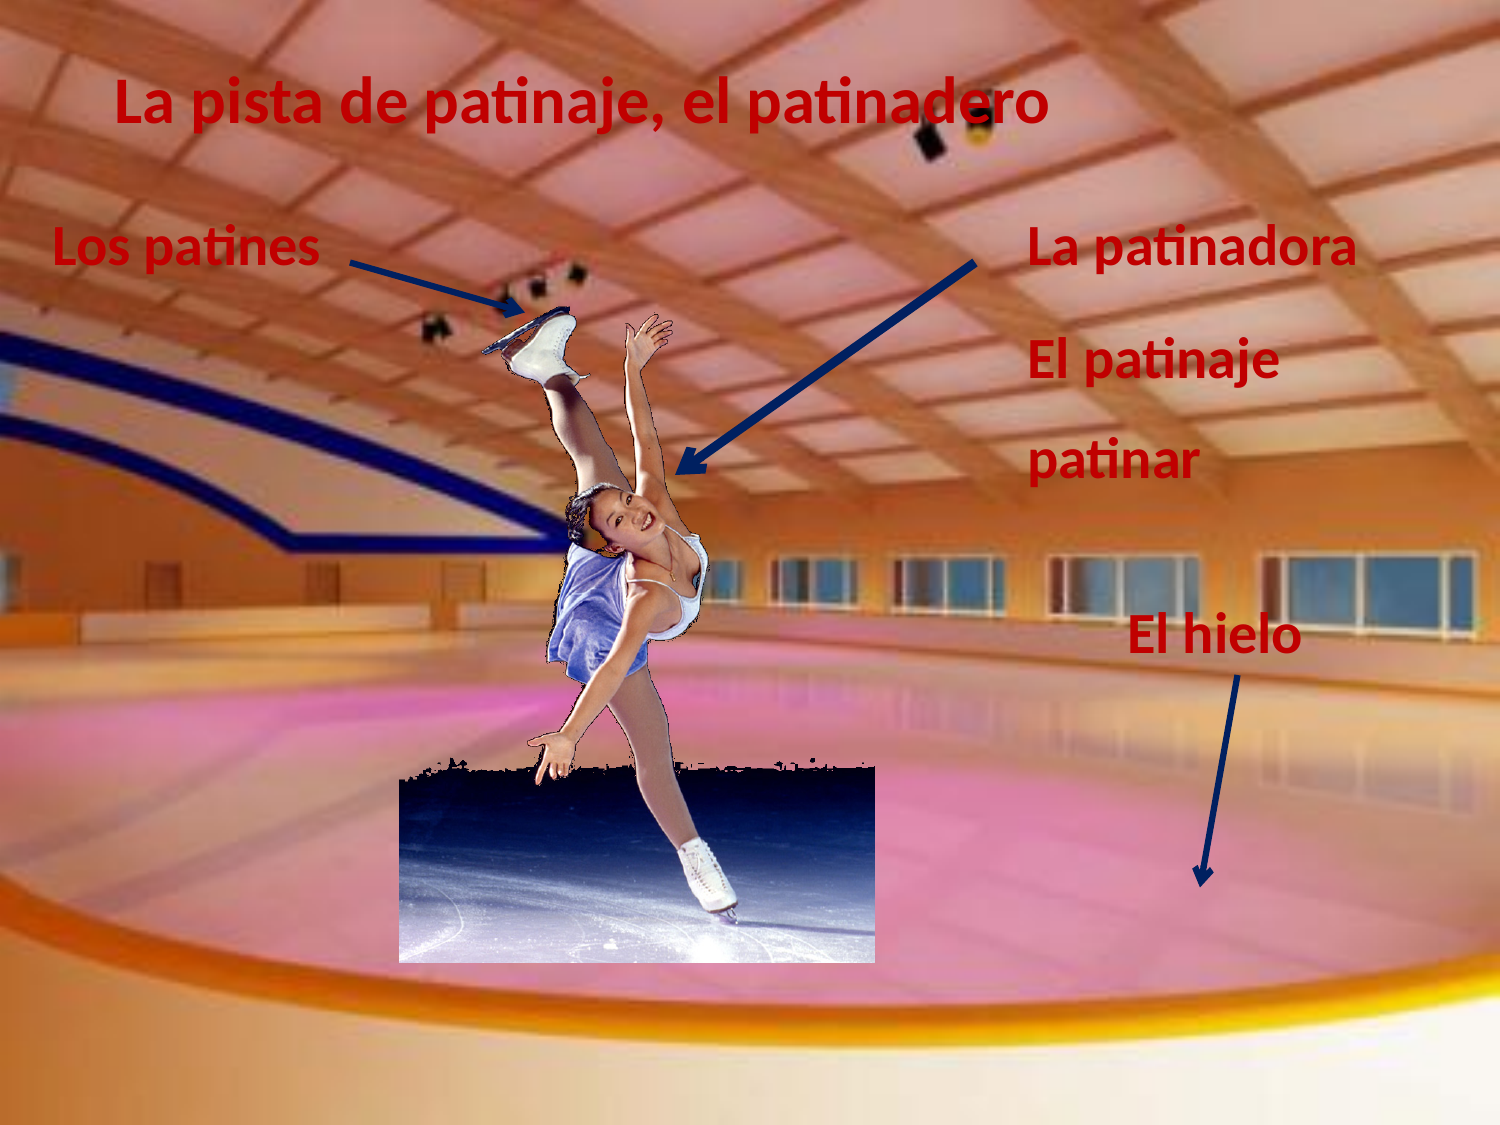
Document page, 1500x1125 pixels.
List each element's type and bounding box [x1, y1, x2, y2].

picture [0, 0, 1500, 1125]
text_box [674, 262, 976, 476]
text_box [1199, 674, 1238, 888]
text_box [349, 262, 526, 313]
